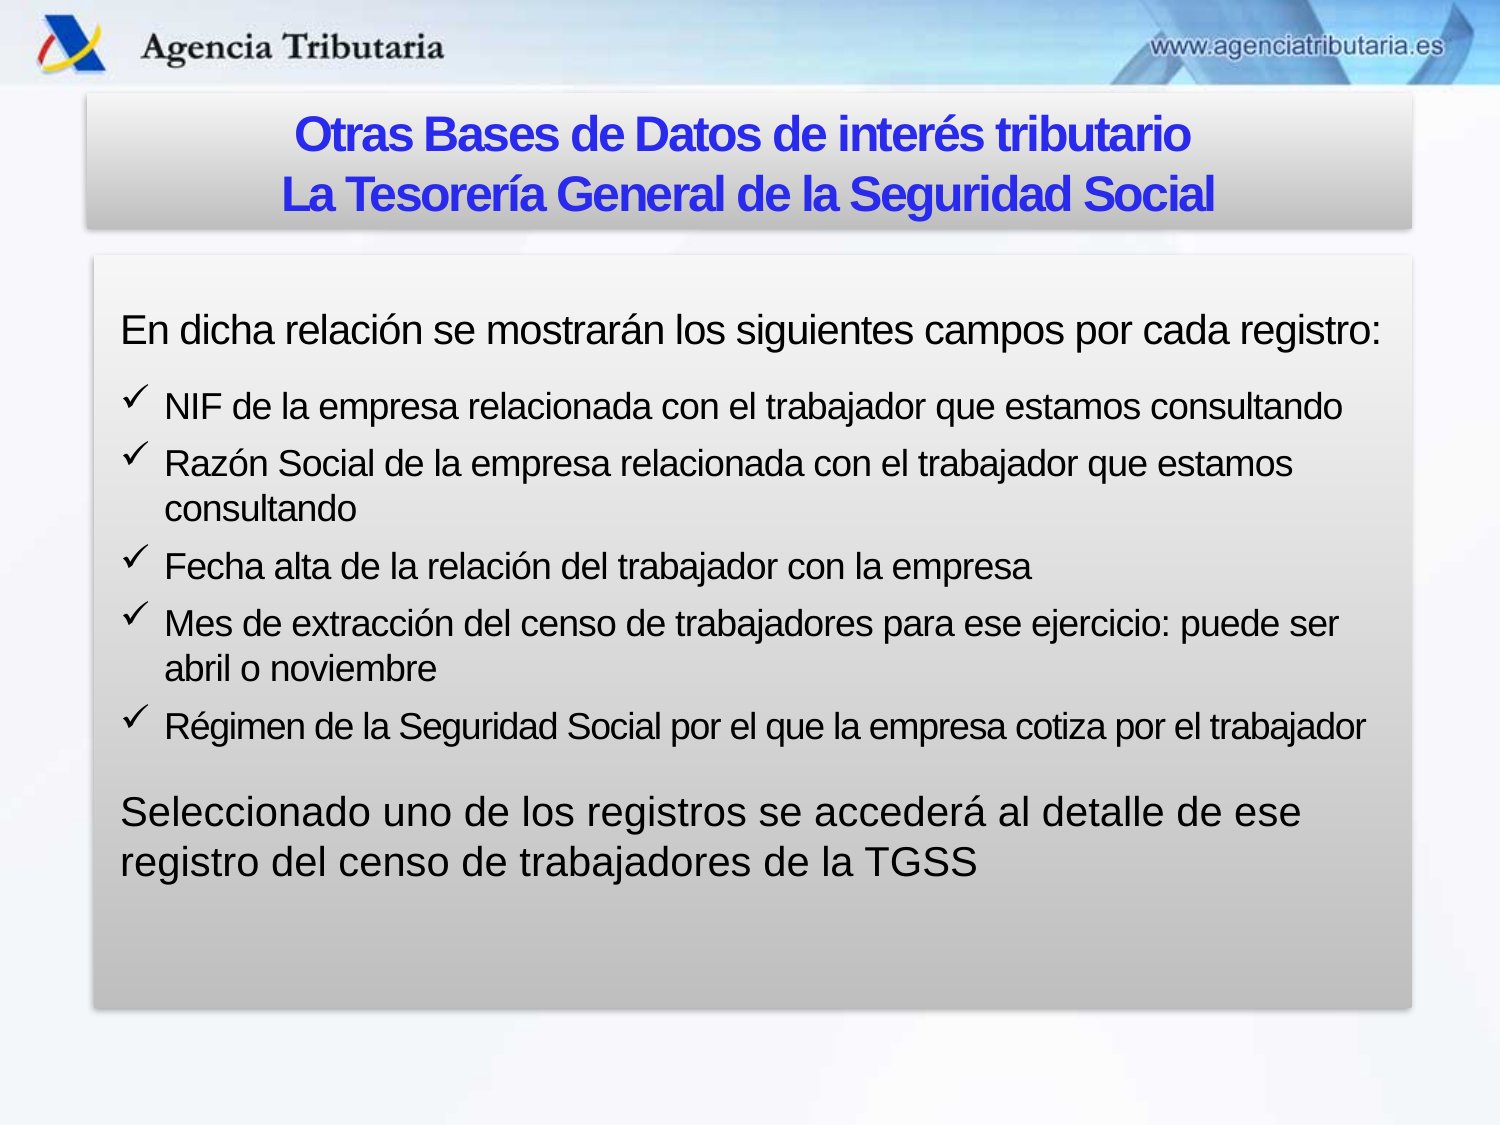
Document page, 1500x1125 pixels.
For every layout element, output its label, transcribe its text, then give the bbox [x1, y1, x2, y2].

text_box Otras Bases de Datos de interés tributario La Tesorería General de la Seguridad Social [87, 93, 1412, 229]
text_box [94, 255, 1412, 1008]
text_box En dicha relación se mostrarán los siguientes campos por cada registro: NIF de la empresa relacionada con el trabajador que estamos consultando Razón Social de la empresa relacionada con el trabajador que estamos consultando Fecha alta de la relación del trabajador con la empresa Mes de extracción del censo de trabajadores para ese ejercicio: puede ser abril o noviembre Régimen de la Seguridad Social por el que la empresa cotiza por el trabajador Seleccionado uno de los registros se accederá al detalle de ese registro del censo de trabajadores de la TGSS [105, 277, 1400, 1020]
picture [0, 0, 1500, 1125]
